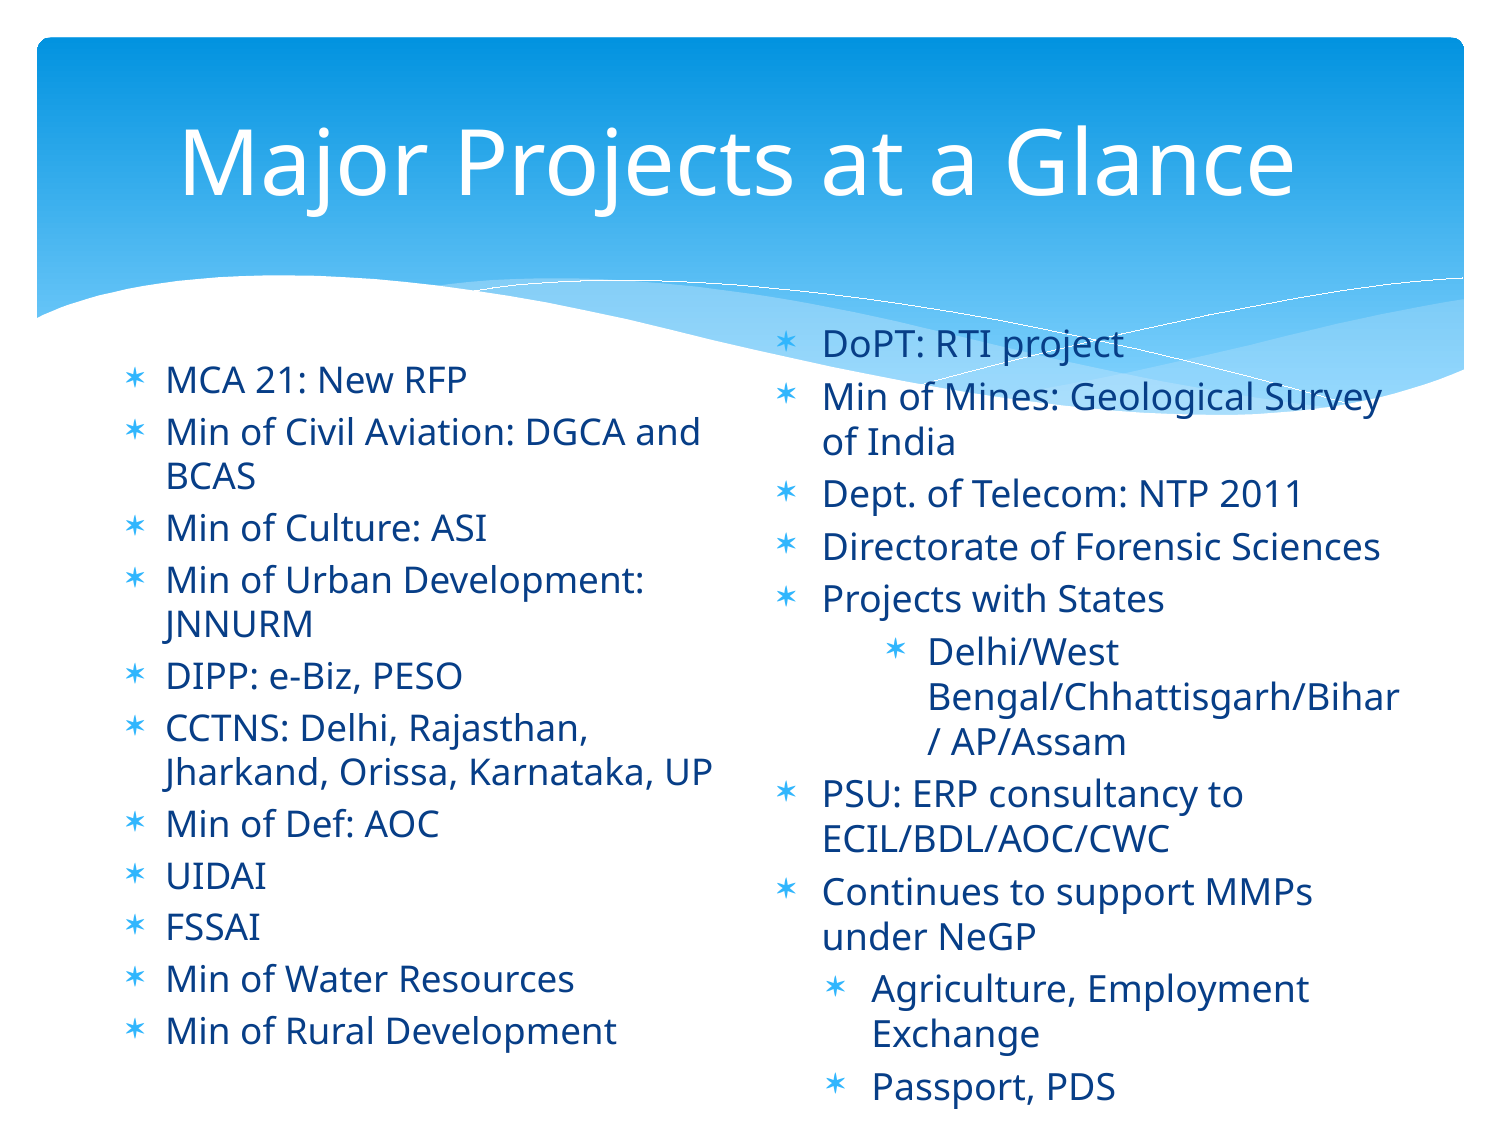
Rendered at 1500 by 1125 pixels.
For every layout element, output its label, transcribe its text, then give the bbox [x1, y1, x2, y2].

list DoPT: RTI project Min of Mines: Geological Survey of India Dept. of Telecom: NTP 2011 Directorate of Forensic Sciences Projects with States Delhi/West Bengal/Chhattisgarh/Bihar/ AP/Assam PSU: ERP consultancy to ECIL/BDL/AOC/CWC Continues to support MMPs under NeGP Agriculture, Employment Exchange Passport, PDS [761, 312, 1425, 1018]
title Major Projects at a Glance [75, 55, 1425, 261]
list MCA 21: New RFP Min of Civil Aviation: DGCA and BCAS Min of Culture: ASI Min of Urban Development: JNNURM DIPP: e-Biz, PESO CCTNS: Delhi, Rajasthan, Jharkand, Orissa, Karnataka, UP Min of Def: AOC UIDAI FSSAI Min of Water Resources Min of Rural Development [111, 349, 738, 1088]
